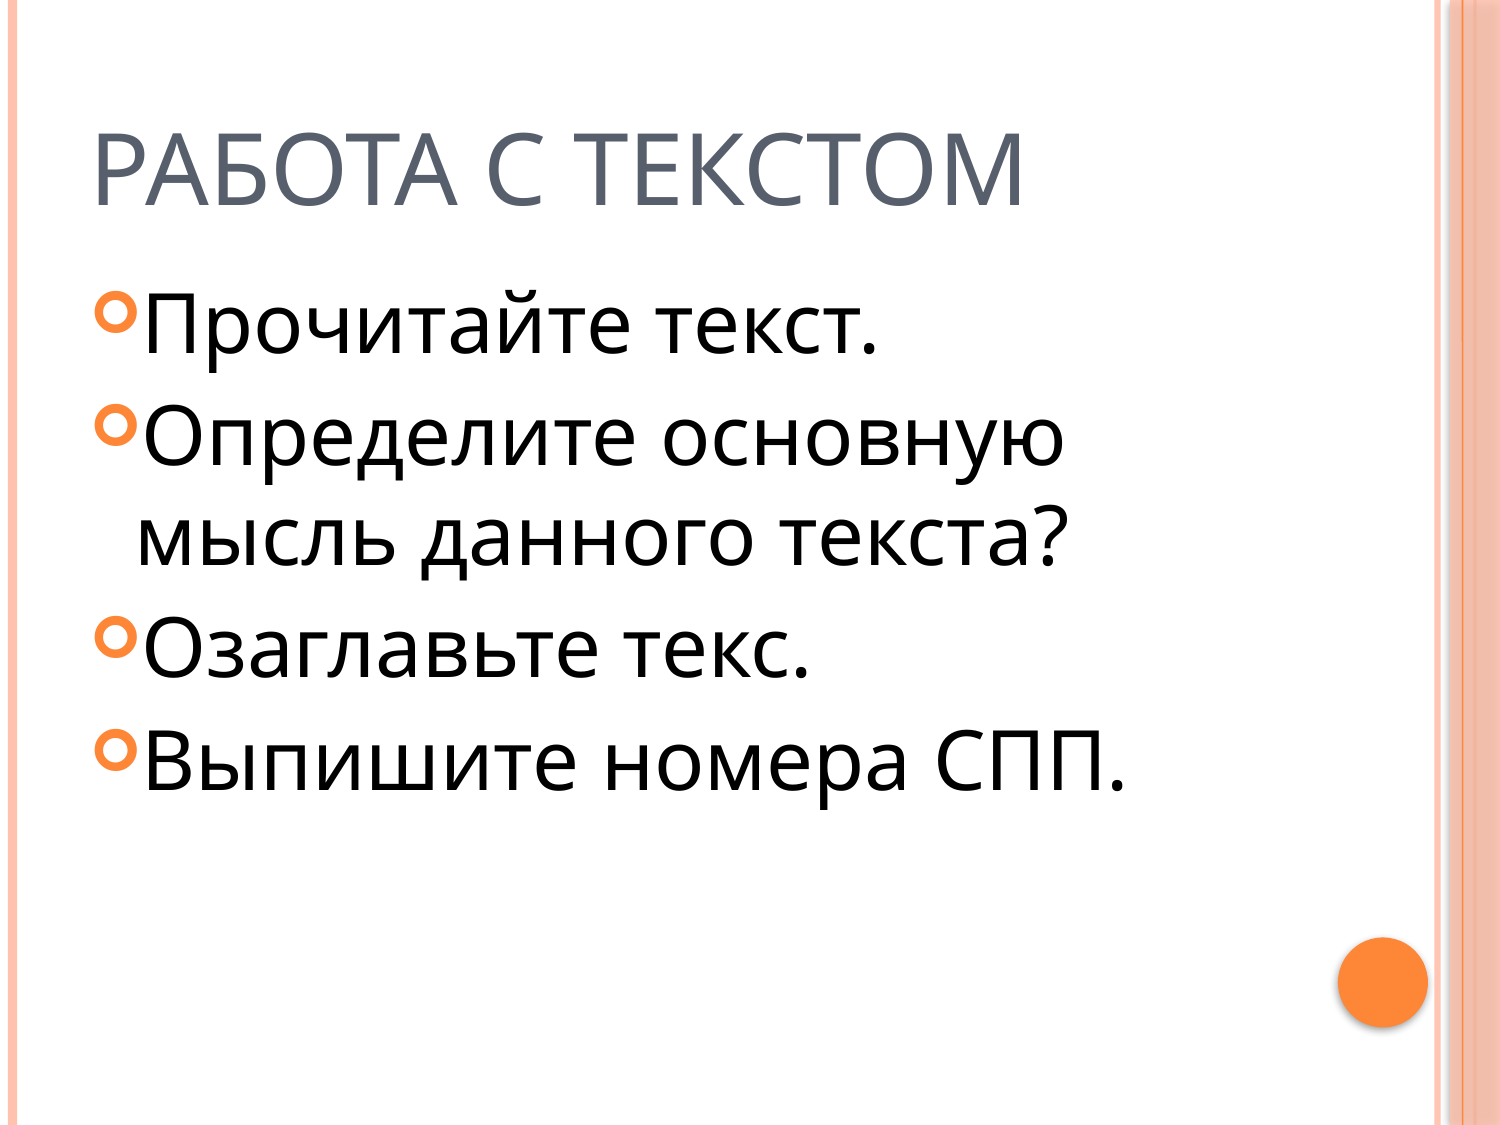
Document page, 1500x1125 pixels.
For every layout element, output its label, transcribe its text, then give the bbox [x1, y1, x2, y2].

list Прочитайте текст. Определите основную мысль данного текста? Озаглавьте текс. Выпишите номера СПП. [75, 262, 1300, 1062]
title Работа с текстом [75, 45, 1300, 233]
